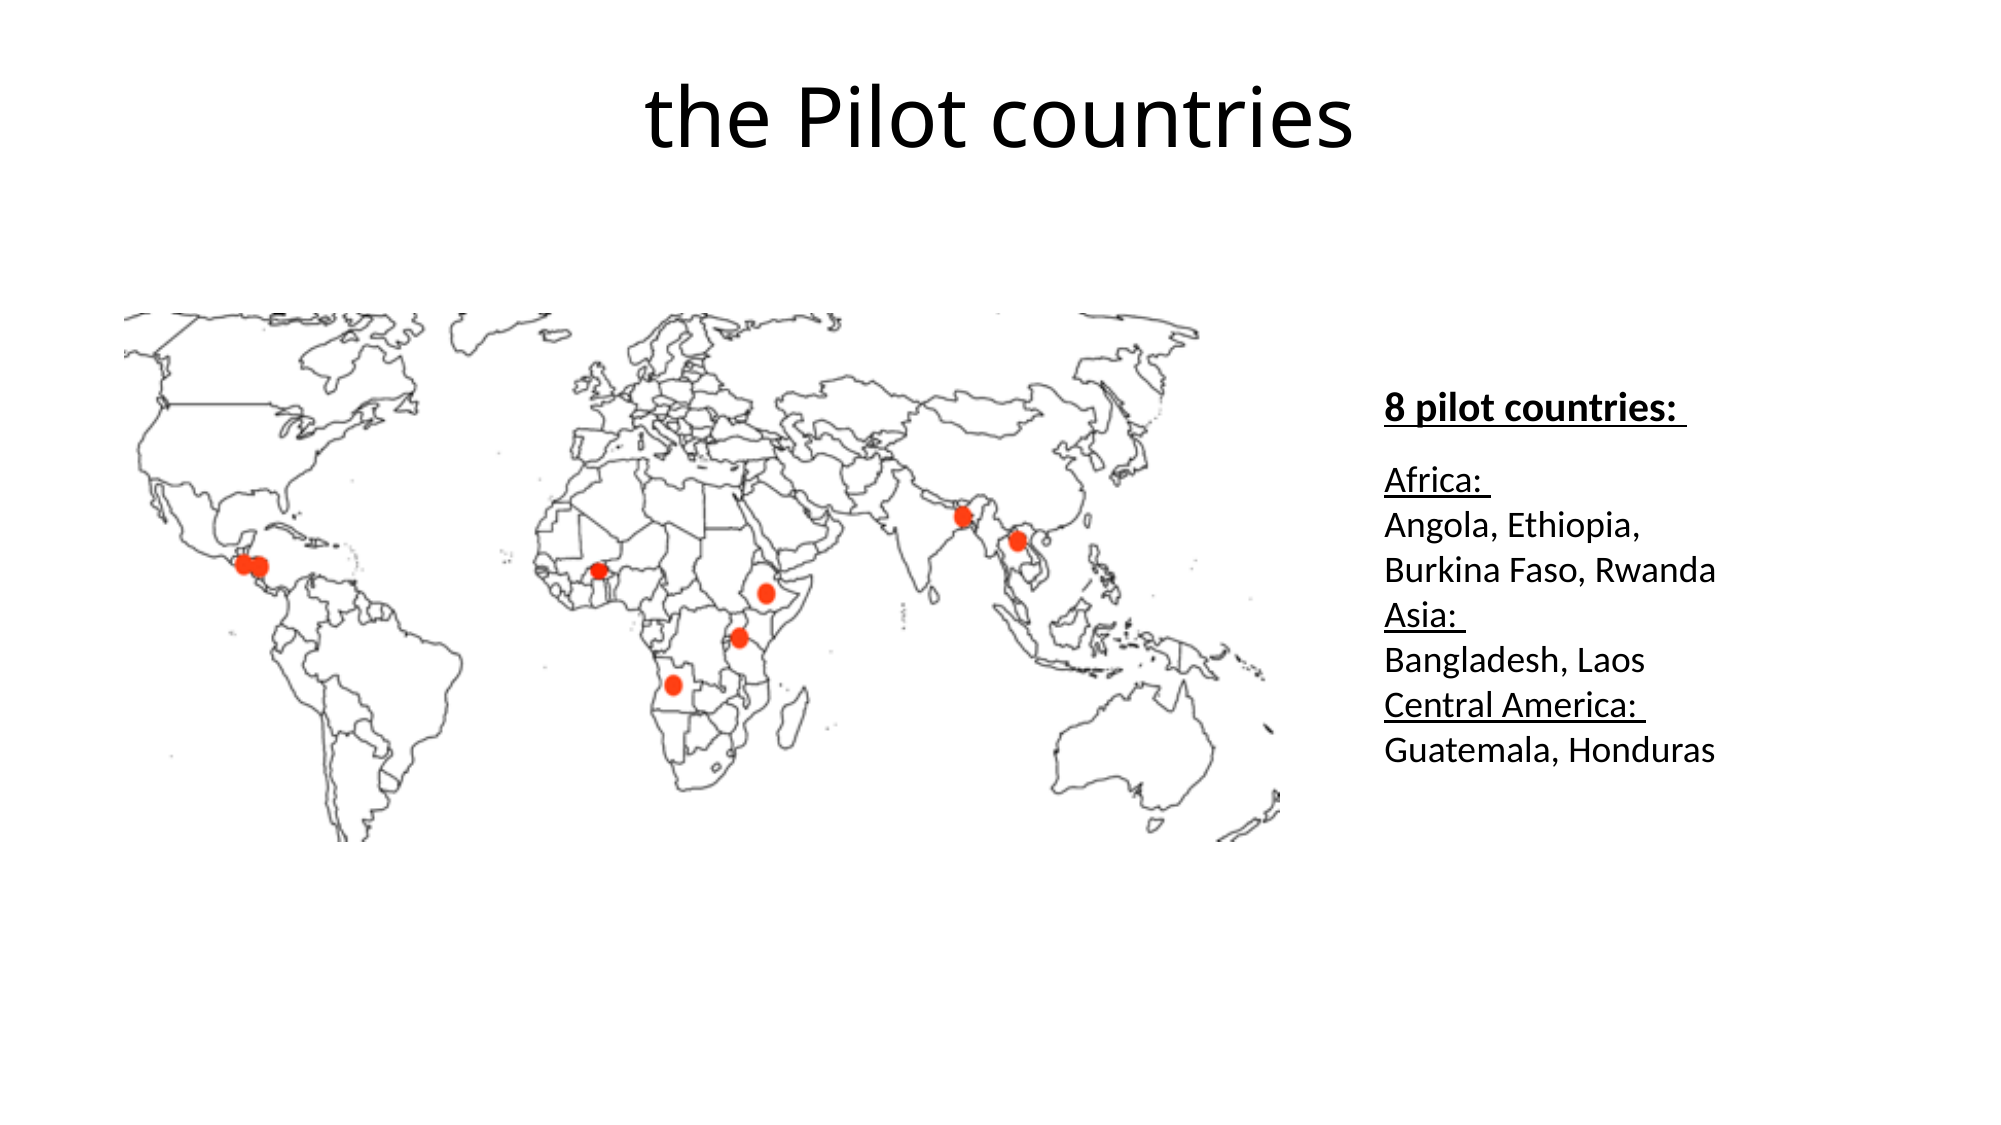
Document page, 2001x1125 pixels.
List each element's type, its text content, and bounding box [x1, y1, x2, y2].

text_box 8 pilot countries: Africa: Angola, Ethiopia, Burkina Faso, Rwanda Asia: Bangladesh, Laos Central America: Guatemala, Honduras [1369, 372, 1876, 778]
picture [124, 313, 1280, 842]
title the Pilot countries [324, 67, 1675, 174]
